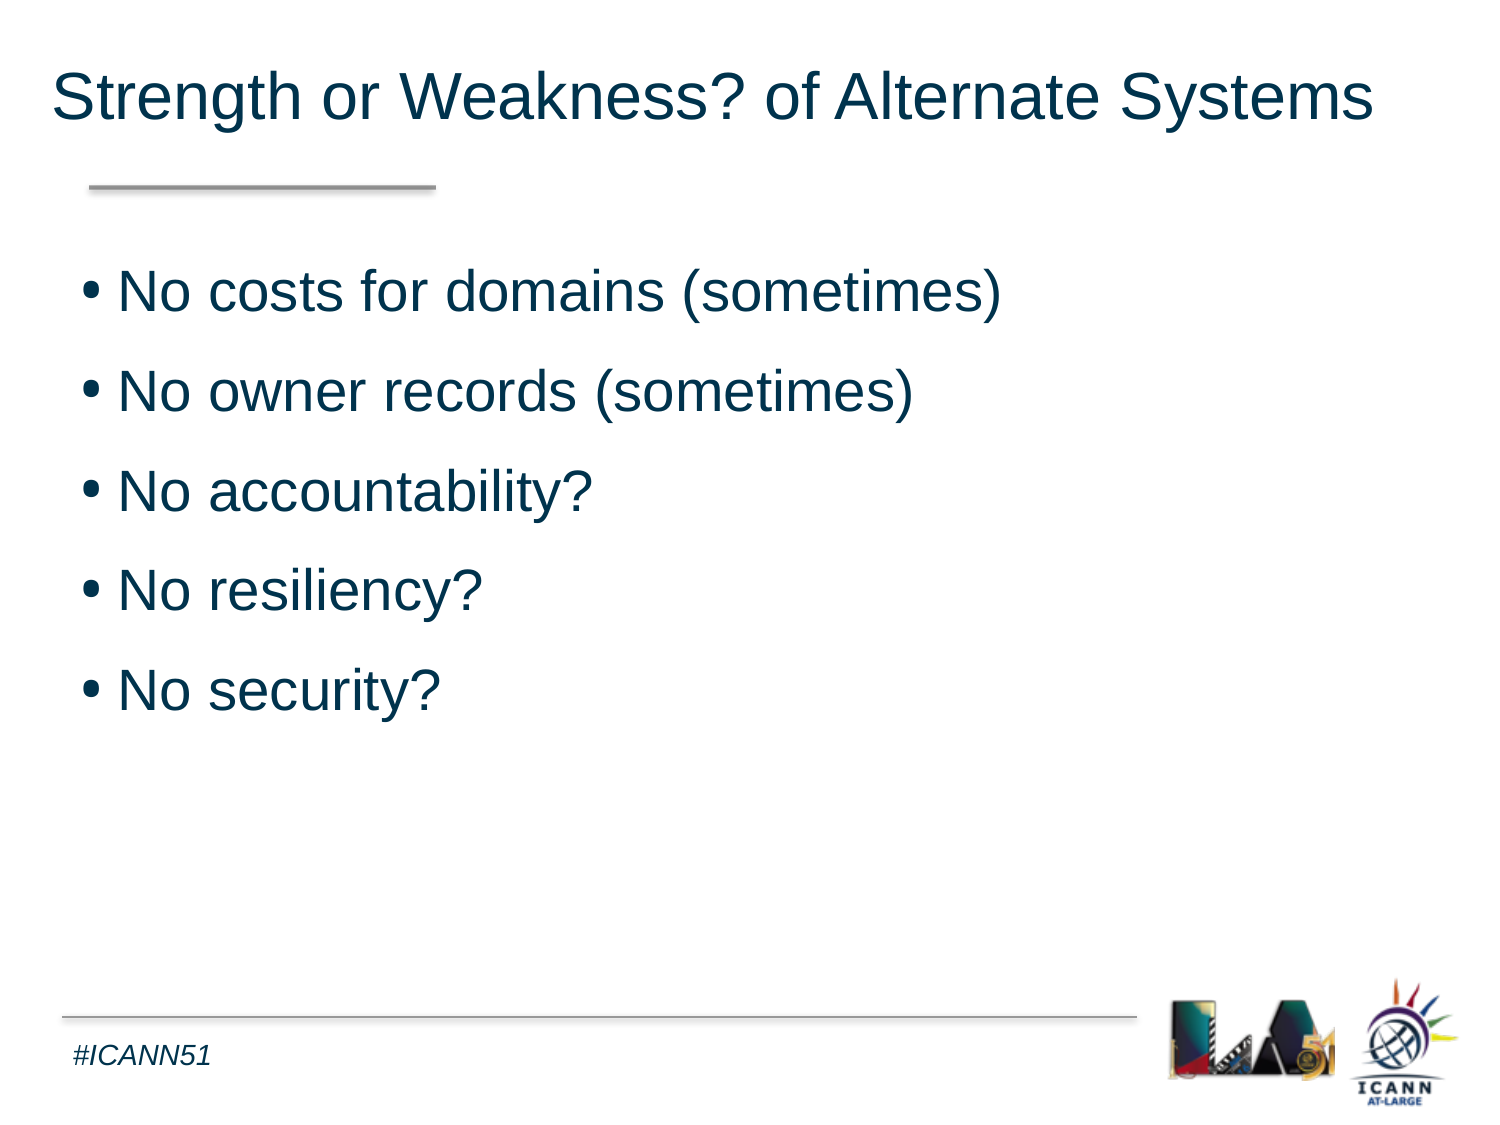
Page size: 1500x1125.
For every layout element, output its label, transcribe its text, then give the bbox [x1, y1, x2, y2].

picture [1167, 974, 1462, 1110]
list No costs for domains (sometimes) No owner records (sometimes) No accountability? No resiliency? No security? [50, 249, 1450, 969]
list Strength or Weakness? of Alternate Systems [23, 50, 1450, 150]
